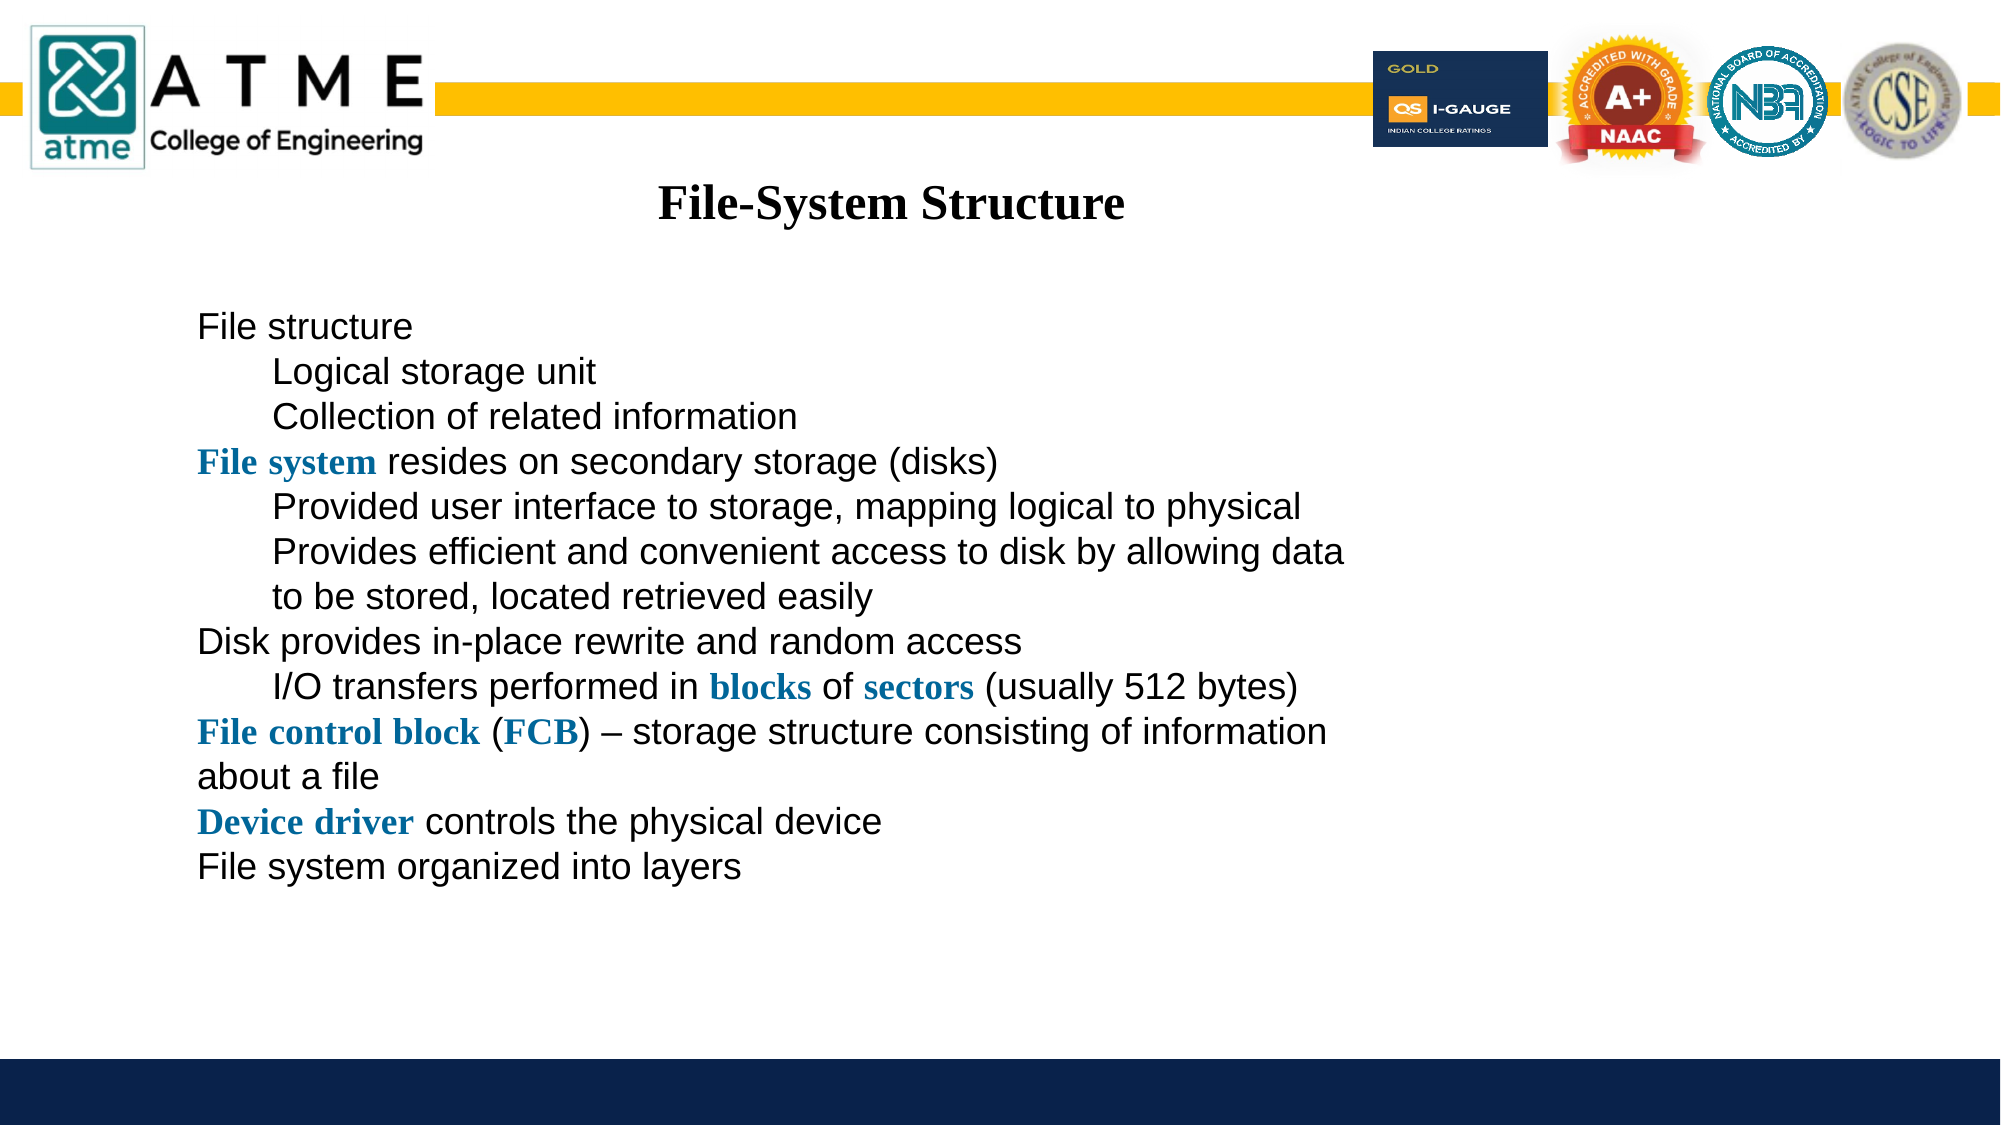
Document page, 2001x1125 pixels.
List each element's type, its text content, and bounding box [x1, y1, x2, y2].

picture [0, 1059, 2001, 1125]
picture [22, 15, 435, 178]
picture [1373, 20, 1828, 161]
picture [1840, 26, 1968, 176]
list File structure Logical storage unit Collection of related information File system resides on secondary storage (disks) Provided user interface to storage, mapping logical to physical Provides efficient and convenient access to disk by allowing data to be stored, located retrieved easily Disk provides in-place rewrite and random access I/O transfers performed in blocks of sectors (usually 512 bytes) File control block (FCB) – storage structure consisting of information about a file Device driver controls the physical device File system organized into layers [182, 294, 1382, 1038]
title File-System Structure [643, 161, 1917, 257]
